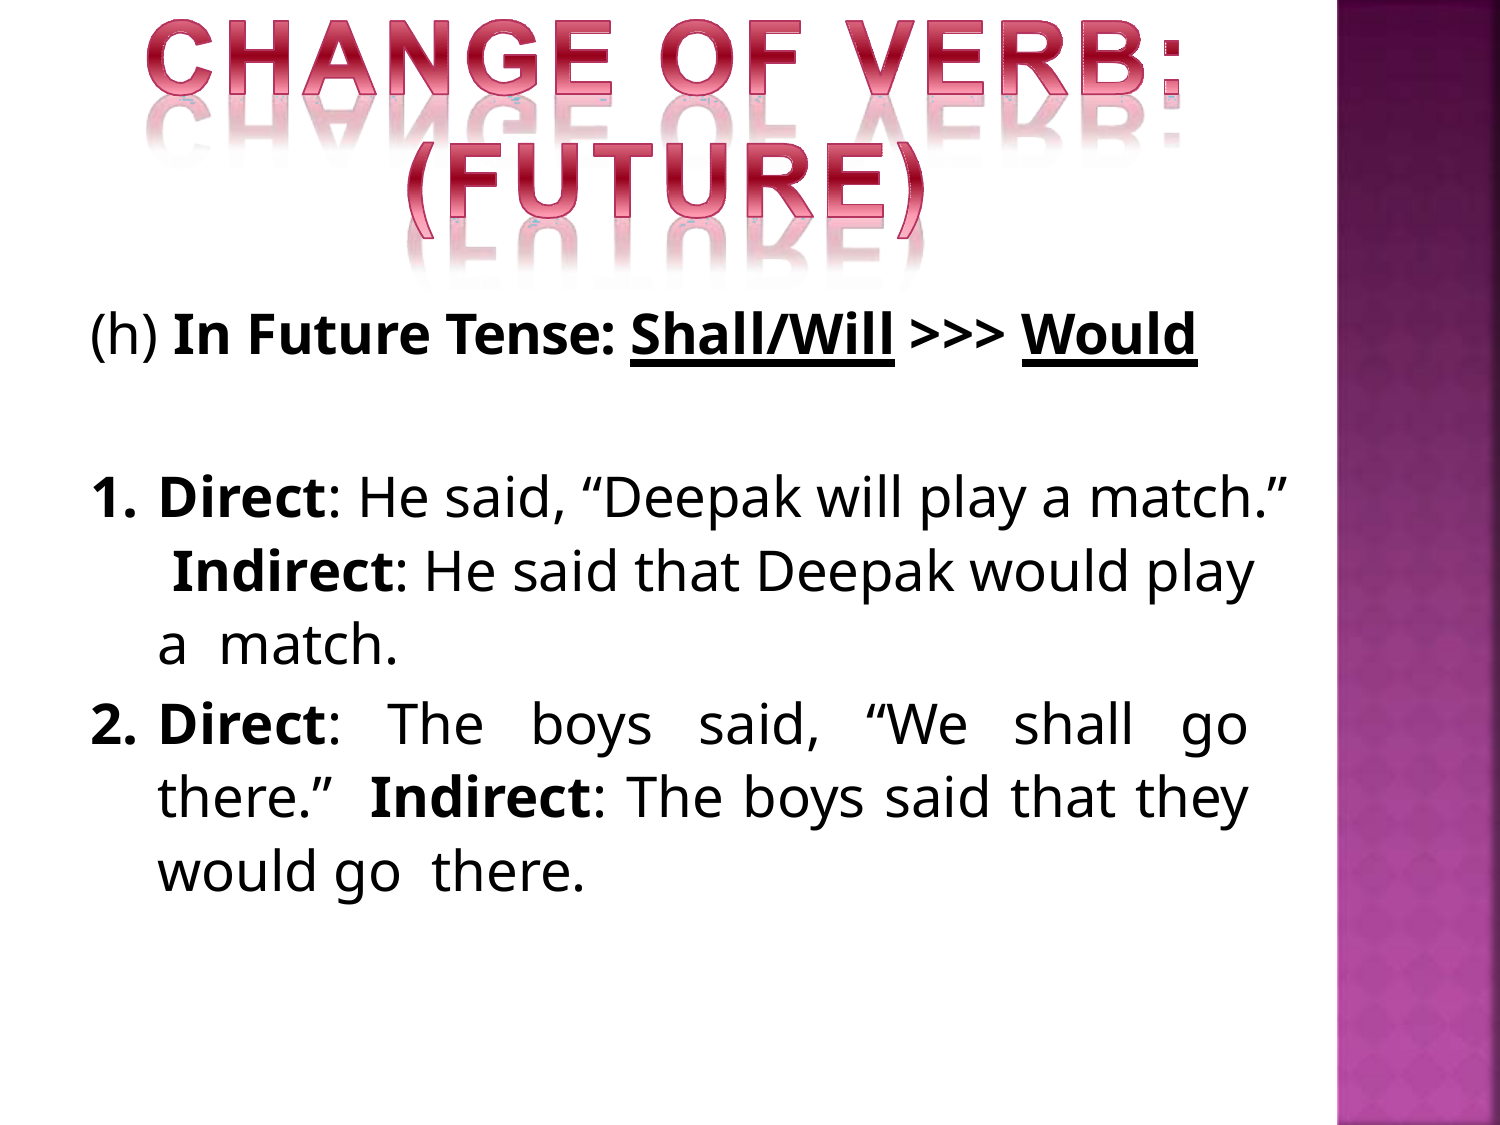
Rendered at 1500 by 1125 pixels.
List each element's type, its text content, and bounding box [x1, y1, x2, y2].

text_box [405, 141, 926, 294]
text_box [145, 18, 1181, 171]
picture [1337, 0, 1500, 1125]
text_box (h) In Future Tense: Shall/Will >>> Would Direct: He said, “Deepak will play a match.” Indirect: He said that Deepak would play a match. Direct: The boys said, “We shall go there.” Indirect: The boys said that they would go there. [87, 296, 1294, 903]
